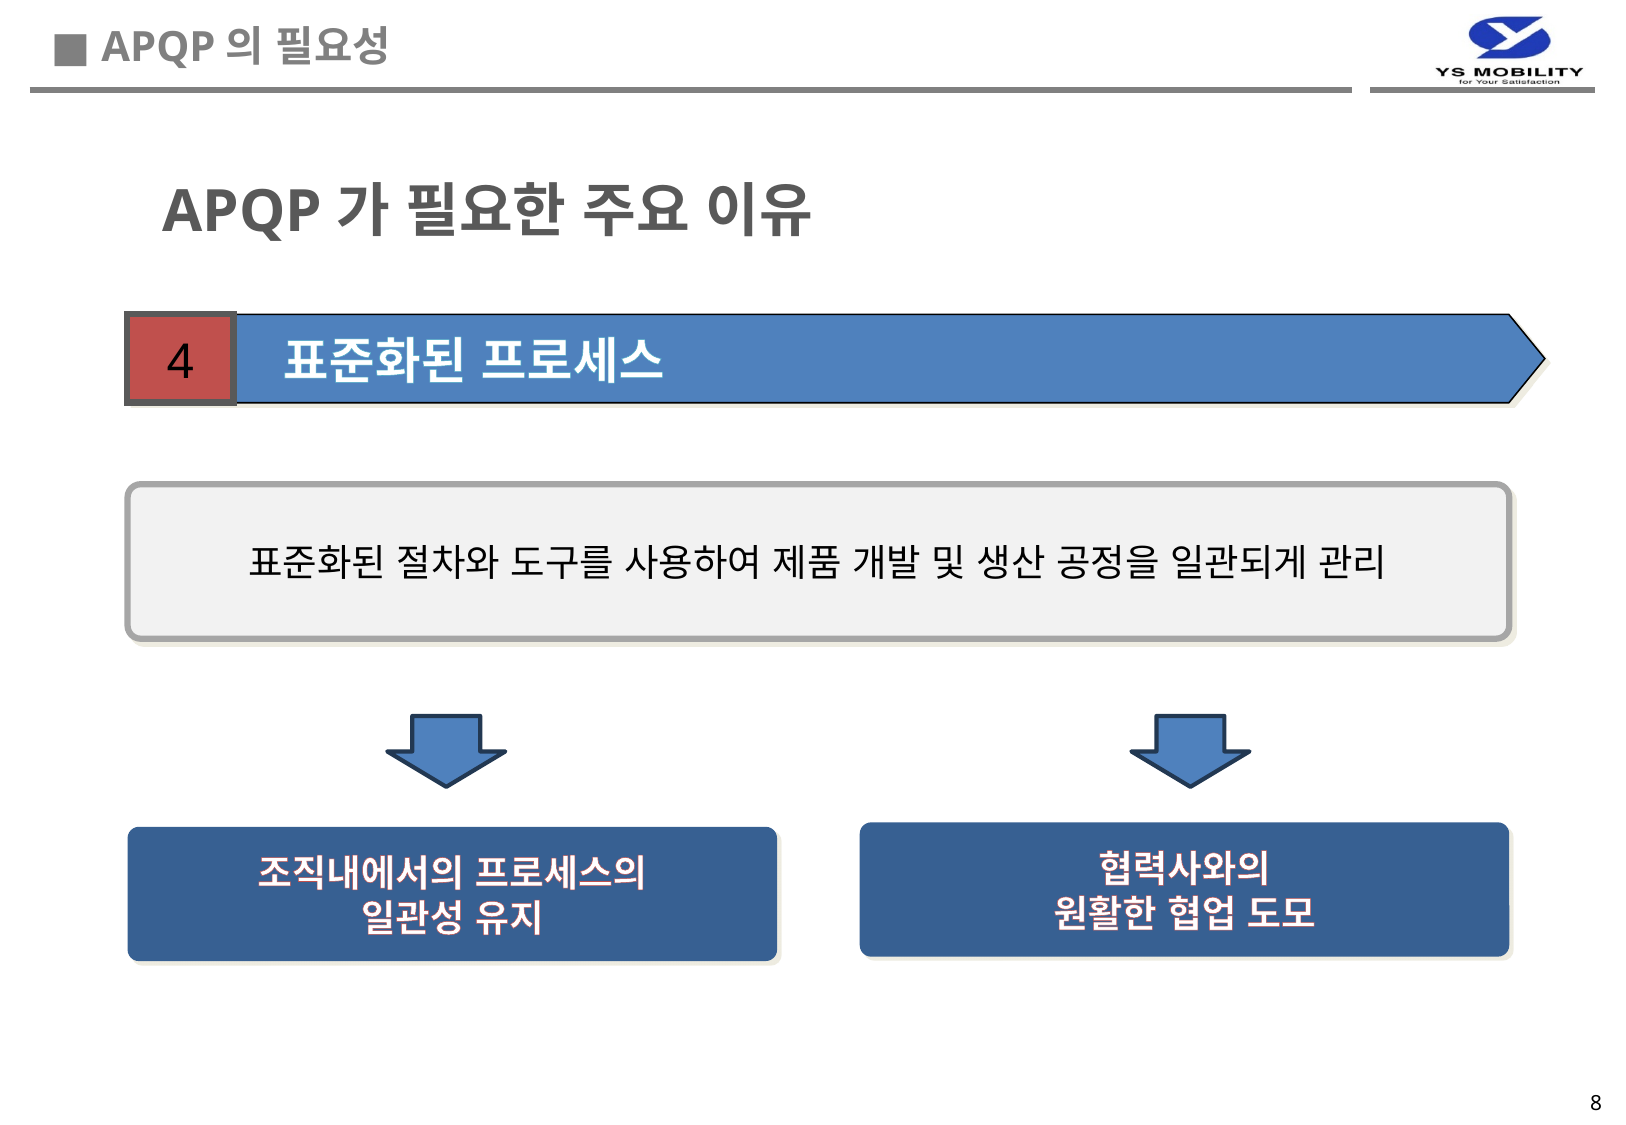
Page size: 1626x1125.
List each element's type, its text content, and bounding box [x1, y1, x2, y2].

text_box APQP가 필요한 주요 이유 [56, 165, 919, 251]
text_box 협력사와의 원활한 협업 도모 [859, 822, 1510, 957]
text_box ■ APQP의 필요성 [36, 12, 1262, 78]
picture [1414, 14, 1586, 87]
text_box [385, 713, 508, 789]
text_box 4 [127, 314, 234, 403]
text_box 조직내에서의 프로세스의 일관성 유지 [127, 826, 778, 962]
text_box 표준화된 절차와 도구를 사용하여 제품 개발 및 생산 공정을 일관되게 관리 [127, 484, 1510, 639]
text_box [1129, 713, 1252, 789]
text_box 표준화된 프로세스 [234, 314, 1545, 403]
